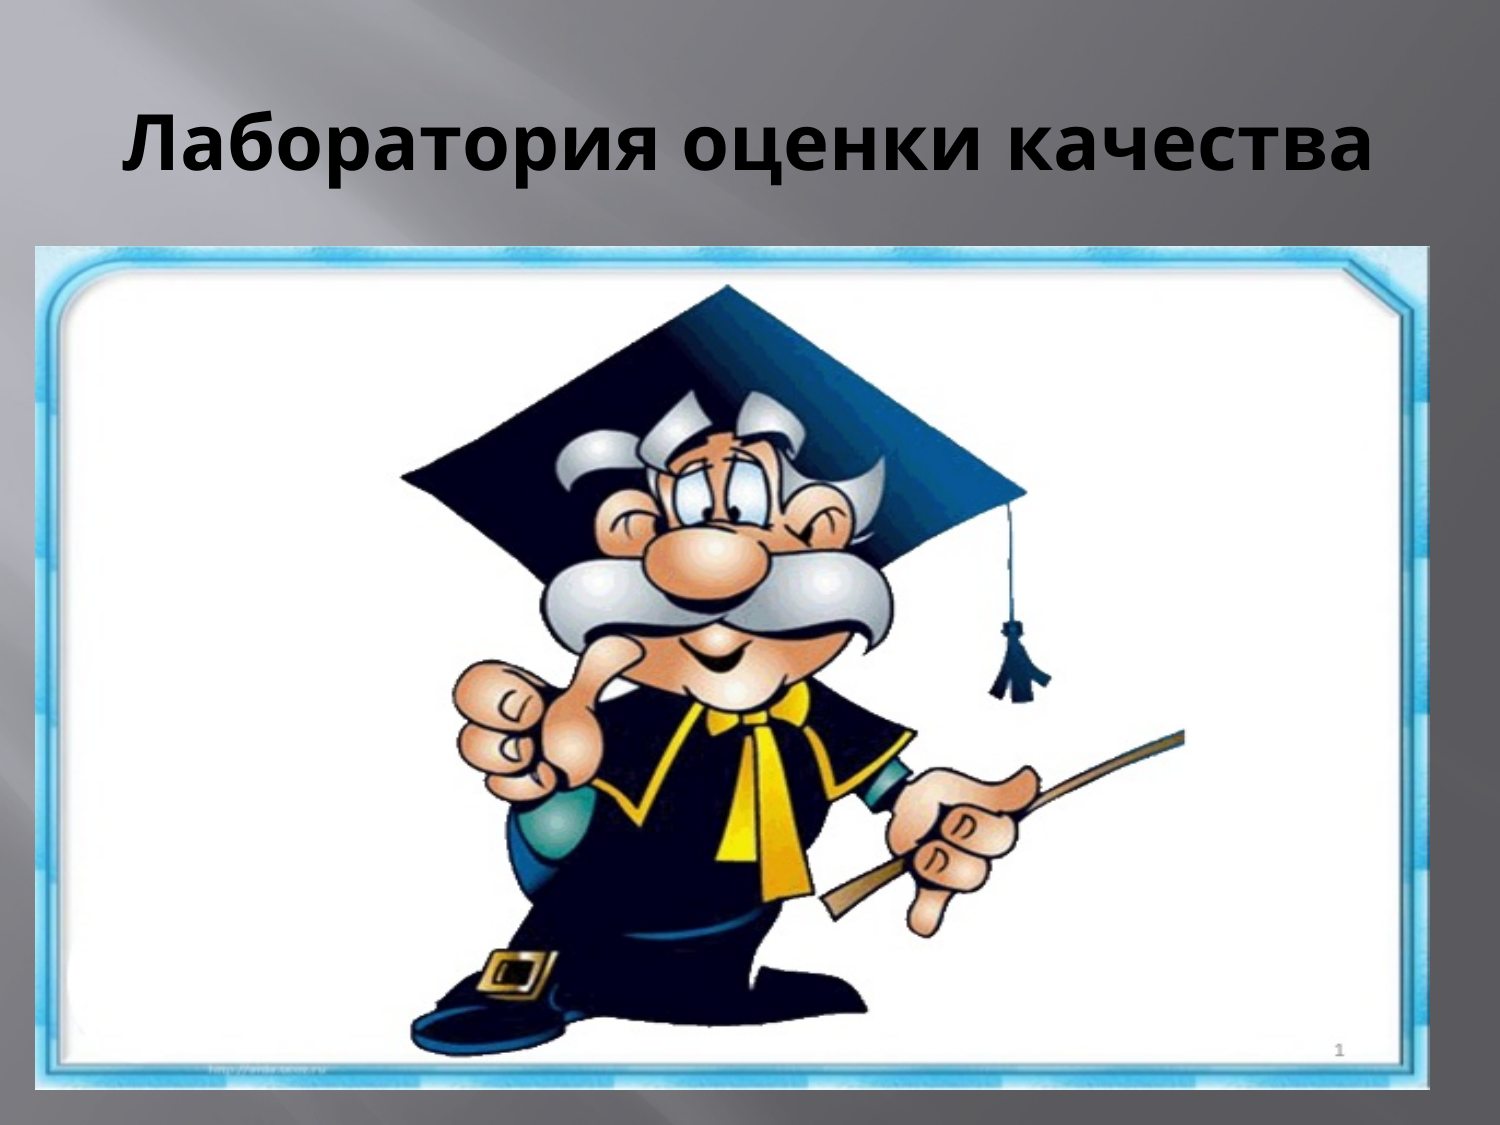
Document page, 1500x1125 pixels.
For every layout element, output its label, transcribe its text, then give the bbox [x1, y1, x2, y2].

title Лаборатория оценки качества [75, 45, 1425, 233]
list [34, 245, 1430, 1091]
